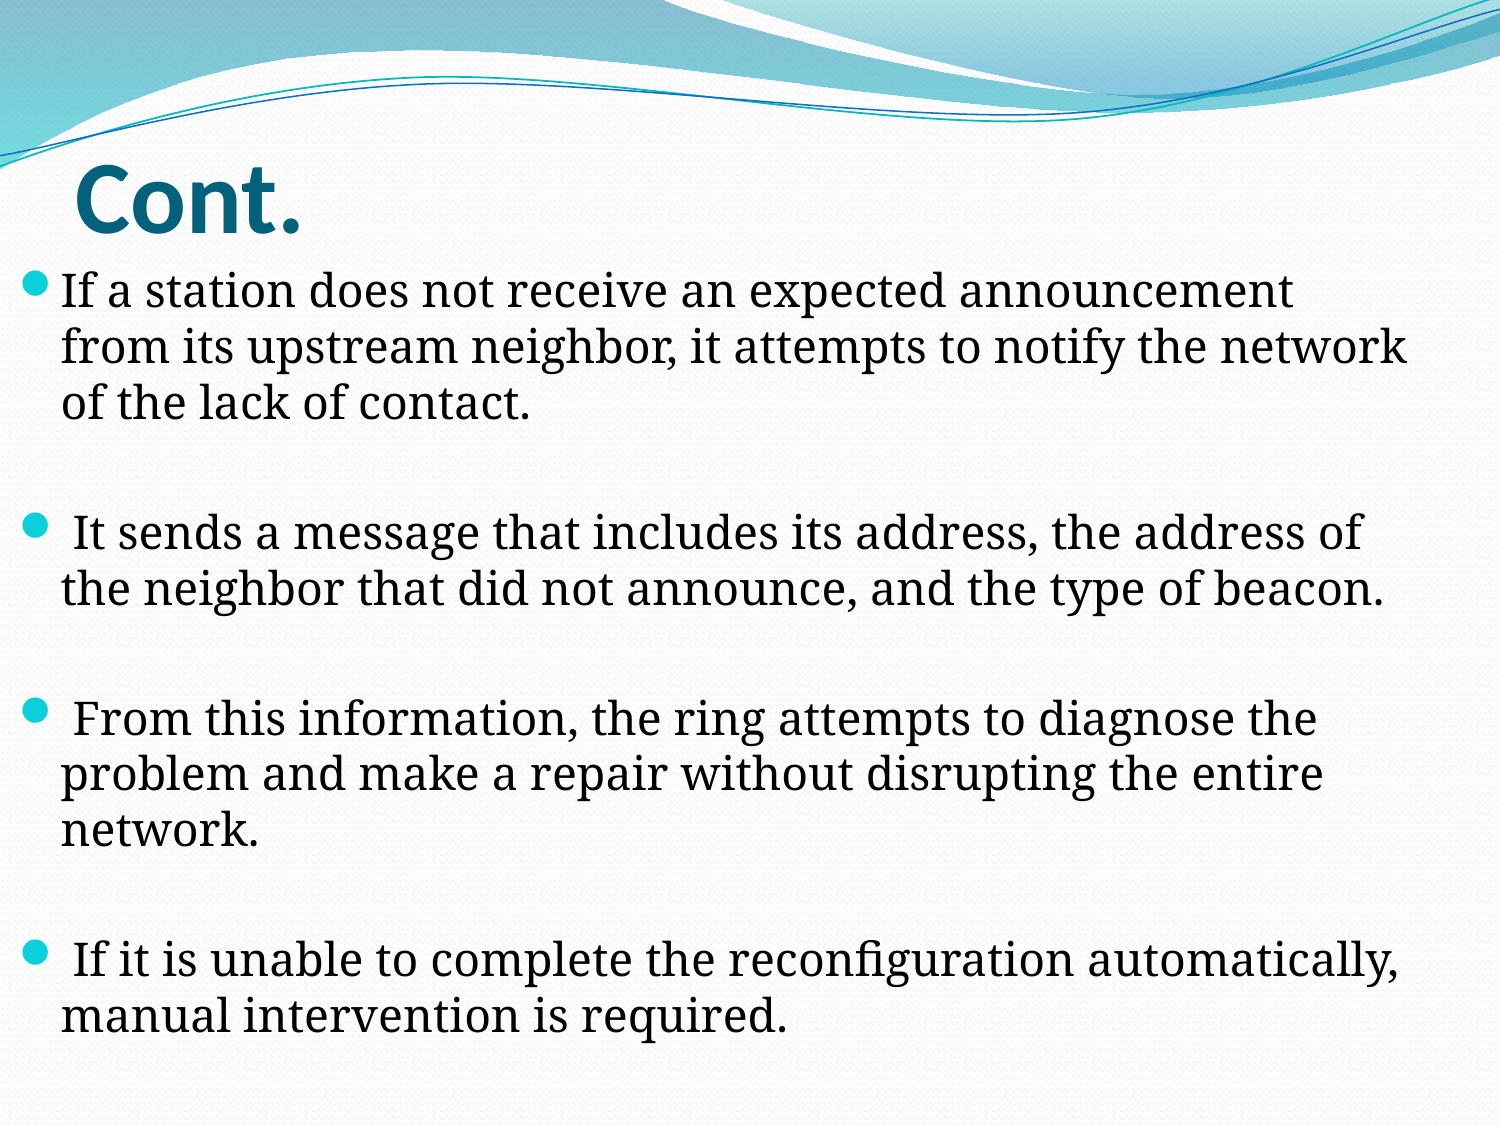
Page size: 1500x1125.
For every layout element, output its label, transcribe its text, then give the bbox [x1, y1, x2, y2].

title Cont. [75, 66, 1425, 253]
list If a station does not receive an expected announcement from its upstream neighbor, it attempts to notify the network of the lack of contact. It sends a message that includes its address, the address of the neighbor that did not announce, and the type of beacon. From this information, the ring attempts to diagnose the problem and make a repair without disrupting the entire network. If it is unable to complete the reconfiguration automatically, manual intervention is required. [3, 253, 1427, 1094]
